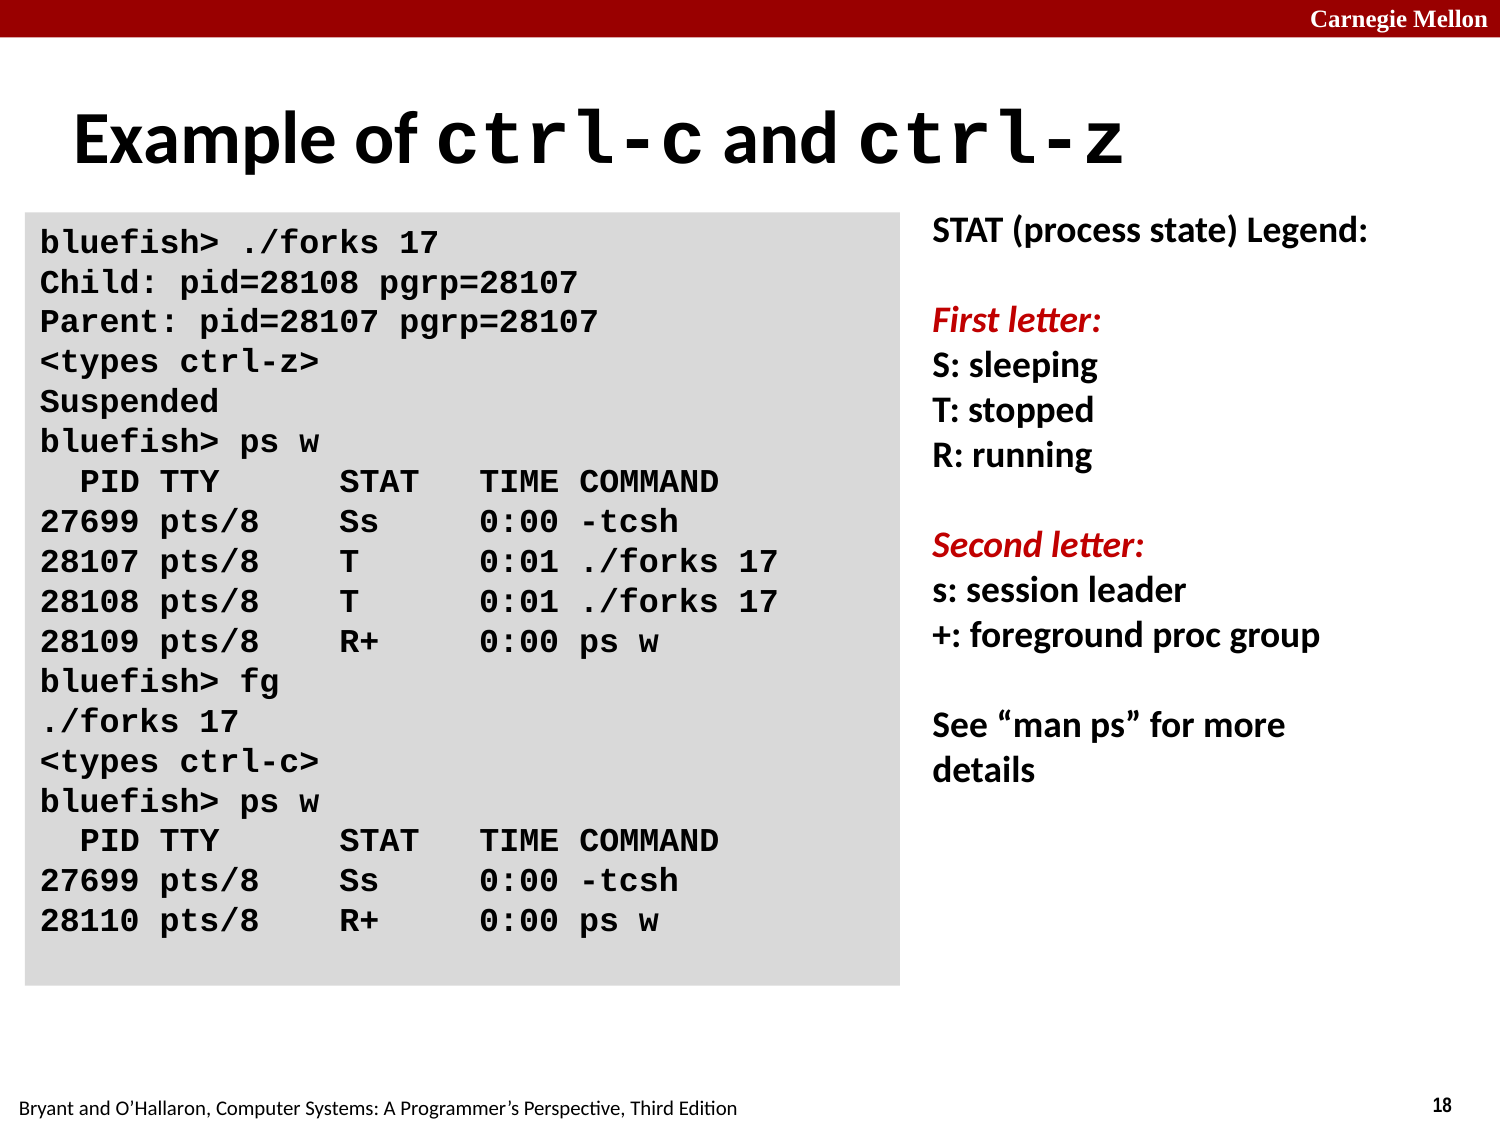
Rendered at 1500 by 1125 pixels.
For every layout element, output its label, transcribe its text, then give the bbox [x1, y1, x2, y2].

text_box STAT (process state) Legend: First letter: S: sleeping T: stopped R: running Second letter: s: session leader +: foreground proc group See “man ps” for more details [924, 198, 1438, 798]
text_box bluefish> ./forks 17 Child: pid=28108 pgrp=28107 Parent: pid=28107 pgrp=28107 <types ctrl-z> Suspended bluefish> ps w PID TTY STAT TIME COMMAND 27699 pts/8 Ss 0:00 -tcsh 28107 pts/8 T 0:01 ./forks 17 28108 pts/8 T 0:01 ./forks 17 28109 pts/8 R+ 0:00 ps w bluefish> fg ./forks 17 <types ctrl-c> bluefish> ps w PID TTY STAT TIME COMMAND 27699 pts/8 Ss 0:00 -tcsh 28110 pts/8 R+ 0:00 ps w [24, 212, 900, 986]
title Example of ctrl-c and ctrl-z [58, 71, 1305, 197]
